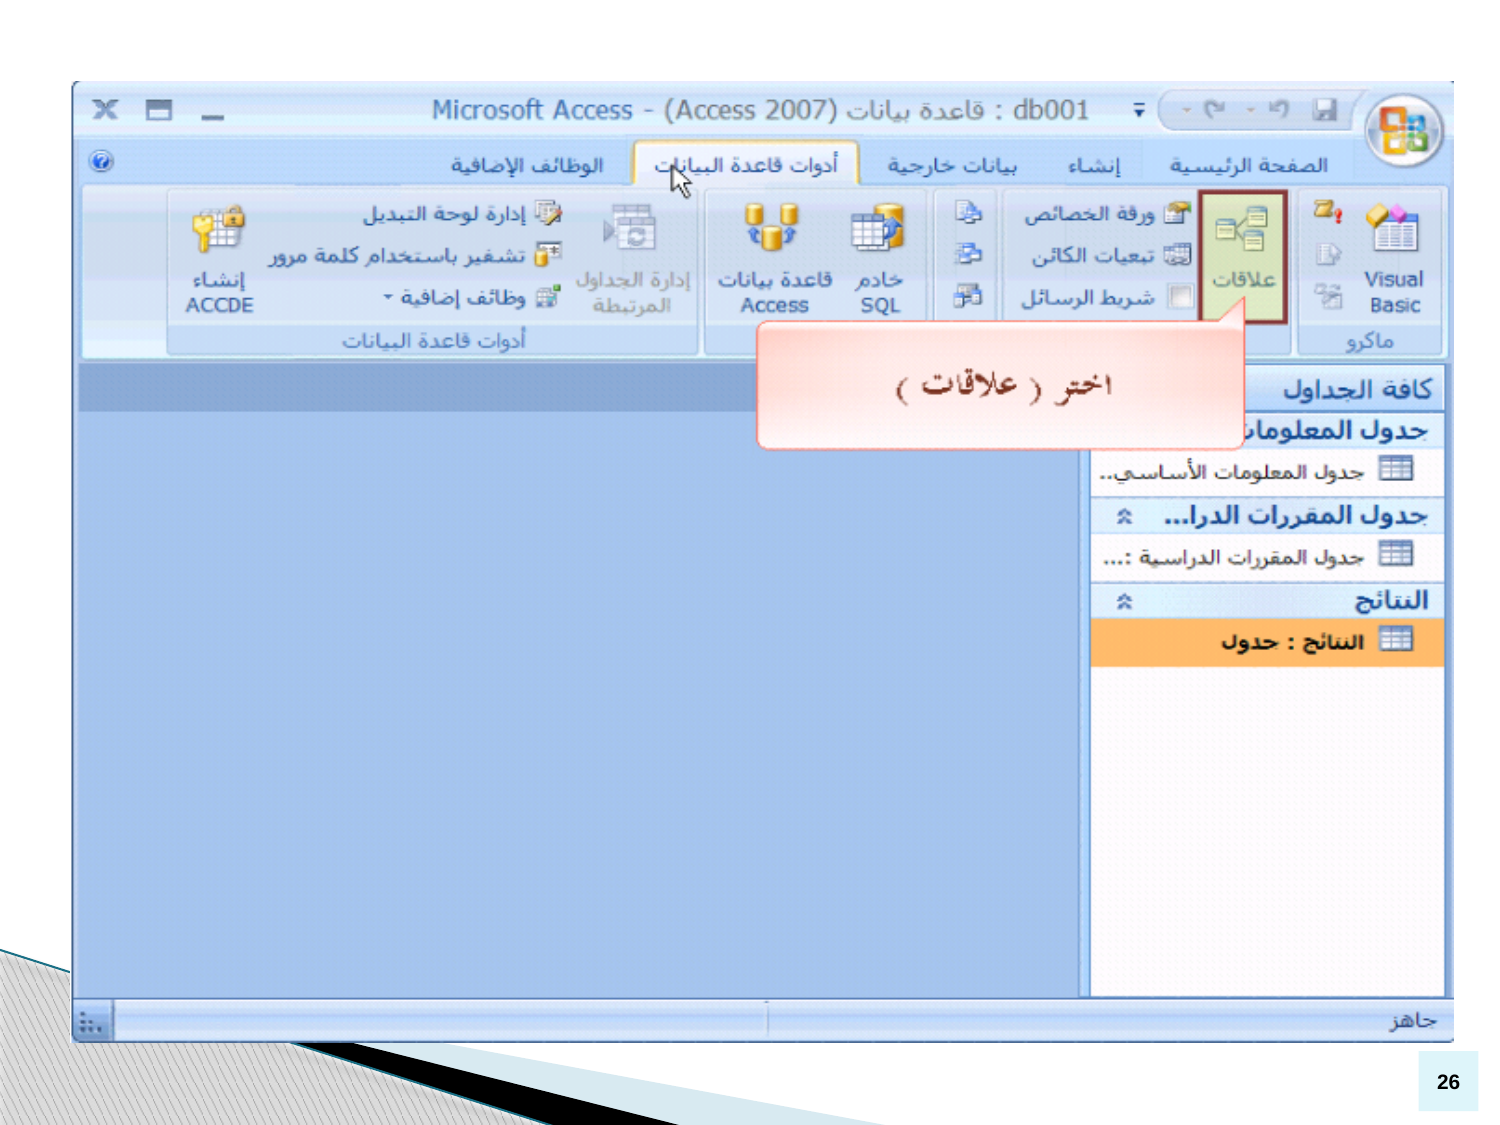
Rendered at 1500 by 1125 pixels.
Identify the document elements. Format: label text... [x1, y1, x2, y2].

picture [70, 81, 1454, 1044]
slide_number 26 [1418, 1051, 1479, 1112]
